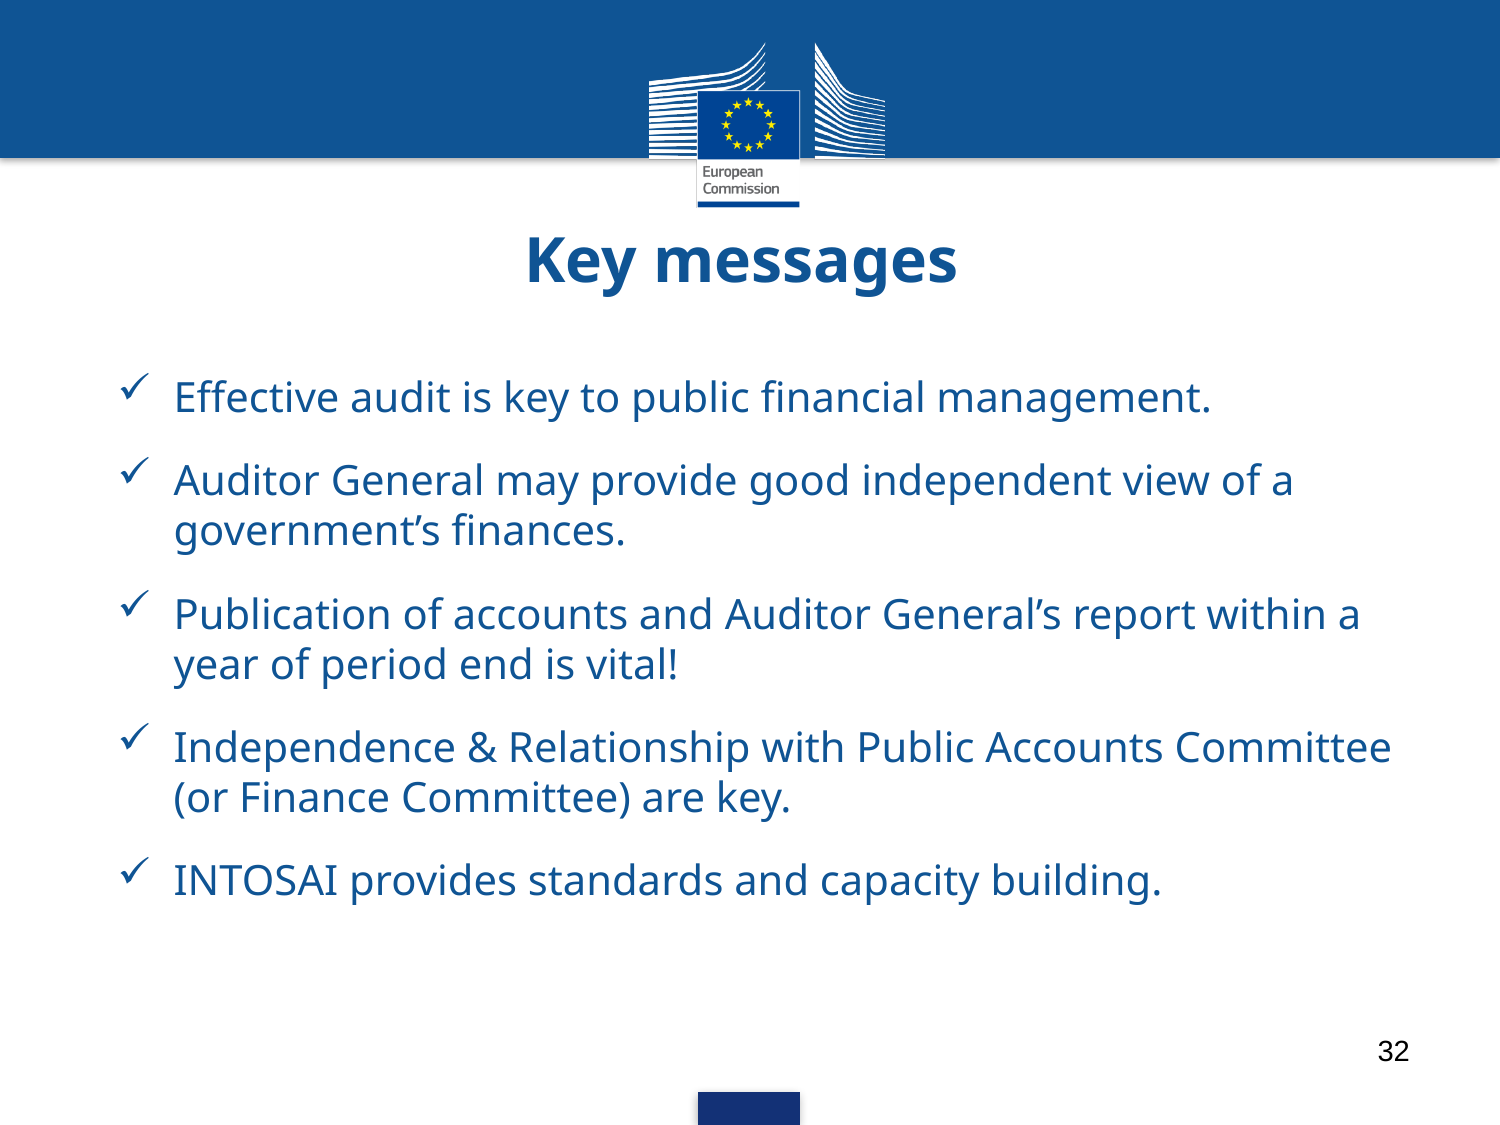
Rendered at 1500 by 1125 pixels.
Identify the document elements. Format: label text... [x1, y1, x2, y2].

slide_number 32 [1074, 1024, 1426, 1103]
title Key messages [0, 163, 1500, 352]
picture [649, 42, 885, 163]
list Effective audit is key to public financial management. Auditor General may provide good independent view of a government’s finances. Publication of accounts and Auditor General’s report within a year of period end is vital! Independence & Relationship with Public Accounts Committee (or Finance Committee) are key. INTOSAI provides standards and capacity building. [70, 363, 1421, 1015]
